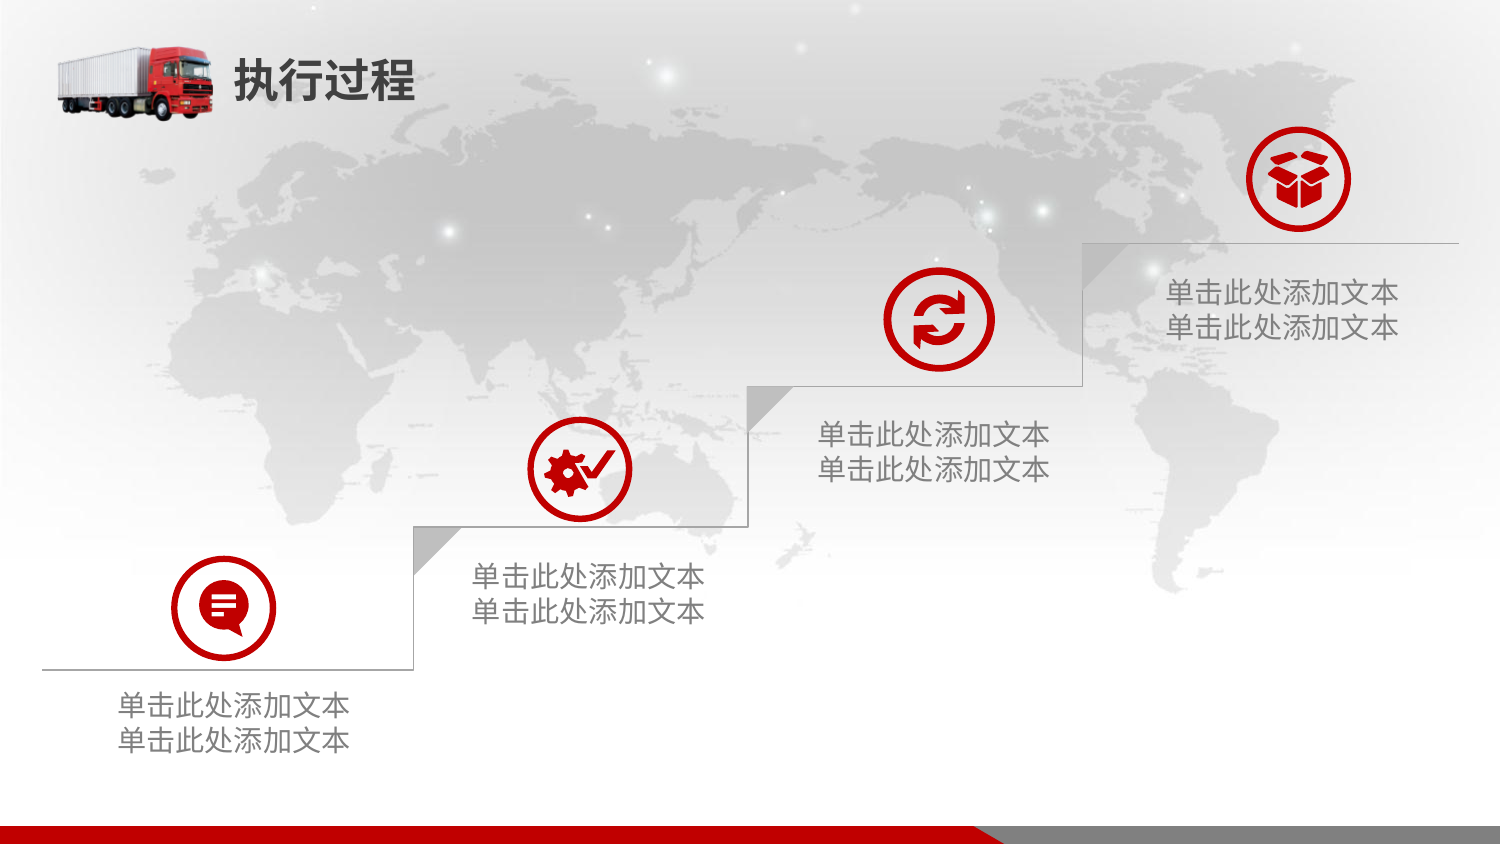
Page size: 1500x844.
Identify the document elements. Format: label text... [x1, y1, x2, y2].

text_box 单击此处添加文本 单击此处添加文本 [102, 680, 366, 765]
text_box [1246, 126, 1352, 232]
title 执行过程 [218, 44, 916, 115]
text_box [42, 243, 1459, 671]
picture [0, 0, 1500, 607]
